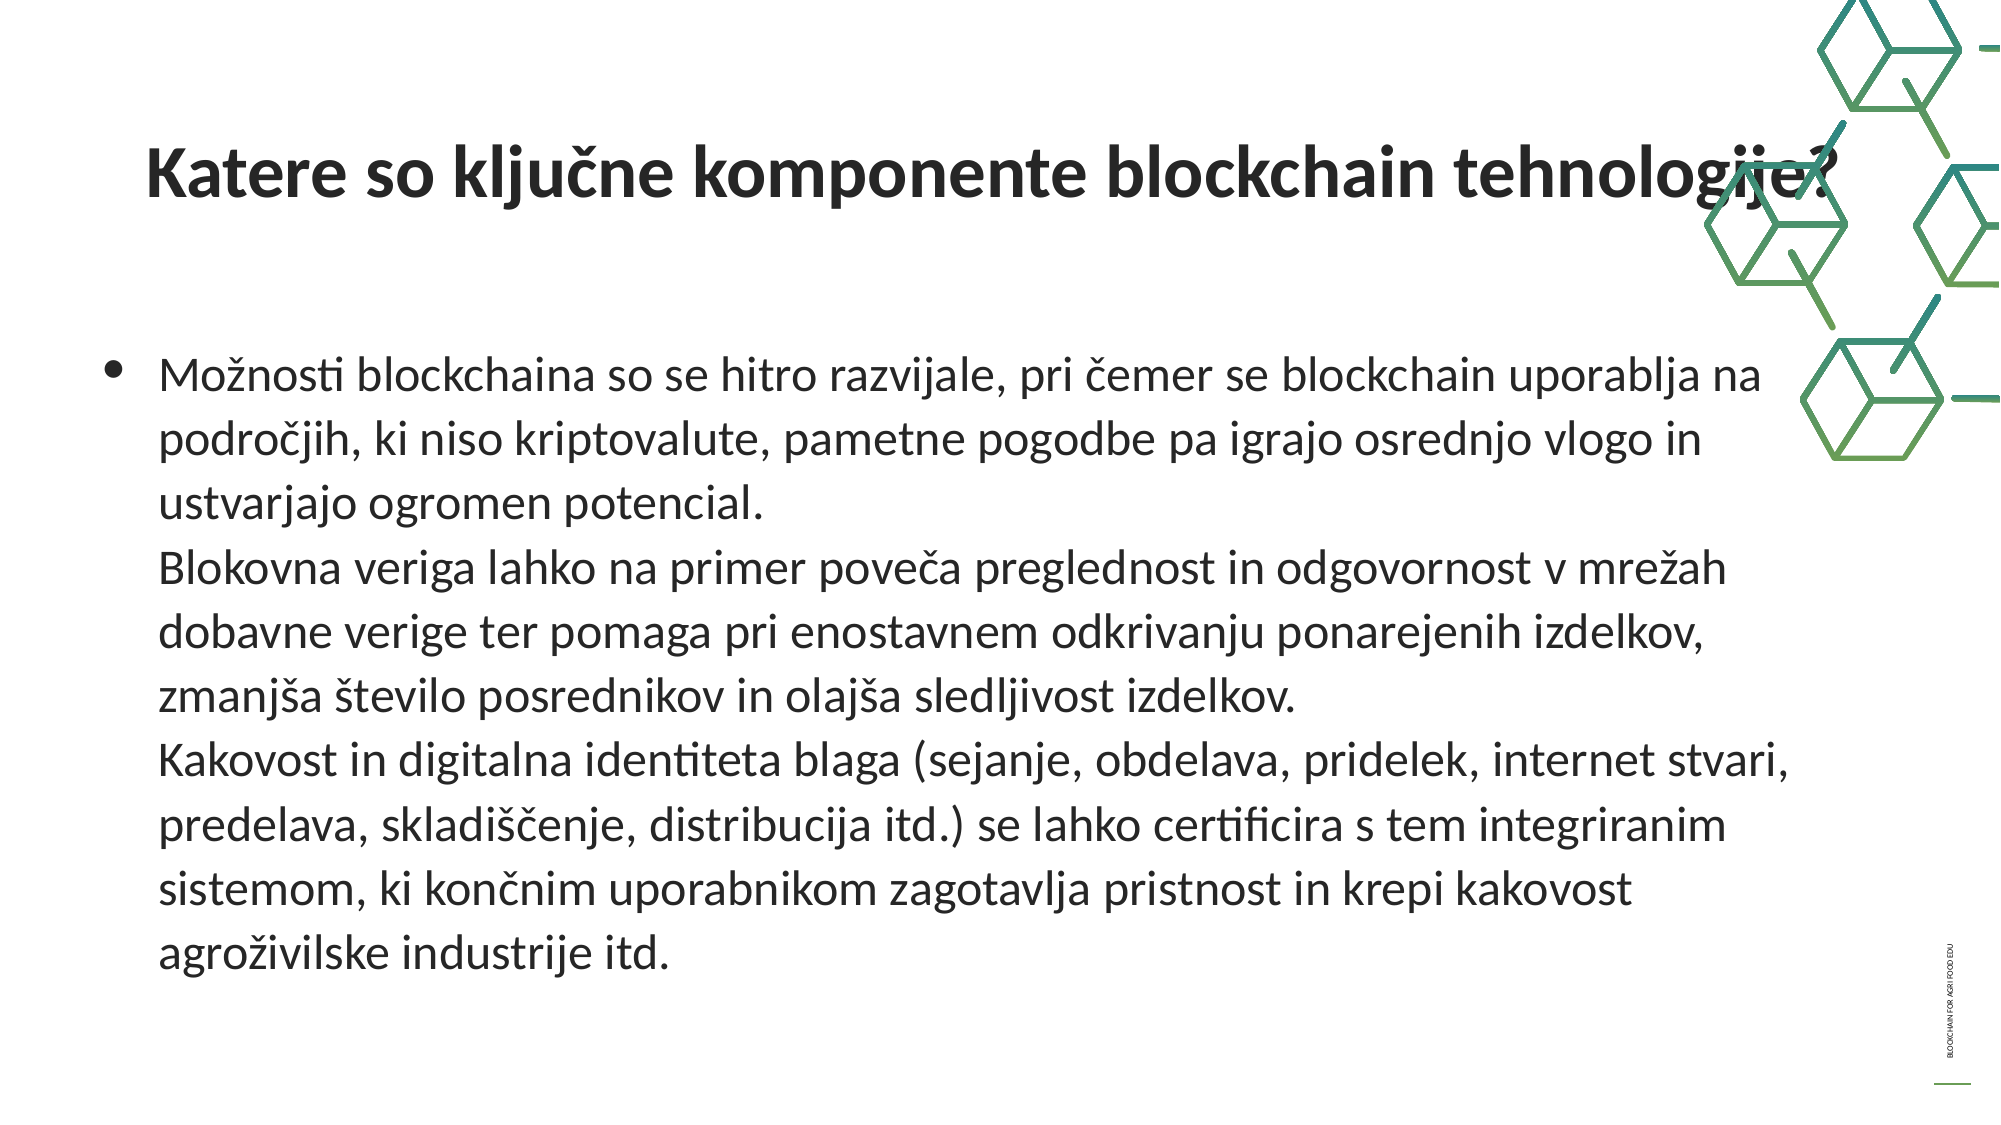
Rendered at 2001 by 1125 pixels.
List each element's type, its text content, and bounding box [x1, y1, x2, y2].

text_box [1703, 0, 2000, 462]
list Katere so ključne komponente blockchain tehnologije? [130, 124, 1698, 337]
list Možnosti blockchaina so se hitro razvijale, pri čemer se blockchain uporablja na področjih, ki niso kriptovalute, pametne pogodbe pa igrajo osrednjo vlogo in ustvarjajo ogromen potencial. Blokovna veriga lahko na primer poveča preglednost in odgovornost v mrežah dobavne verige ter pomaga pri enostavnem odkrivanju ponarejenih izdelkov, zmanjša število posrednikov in olajša sledljivost izdelkov. Kakovost in digitalna identiteta blaga (sejanje, obdelava, pridelek, internet stvari, predelava, skladiščenje, distribucija itd.) se lahko certificira s tem integriranim sistemom, ki končnim uporabnikom zagotavlja pristnost in krepi kakovost agroživilske industrije itd. [86, 329, 1825, 1100]
